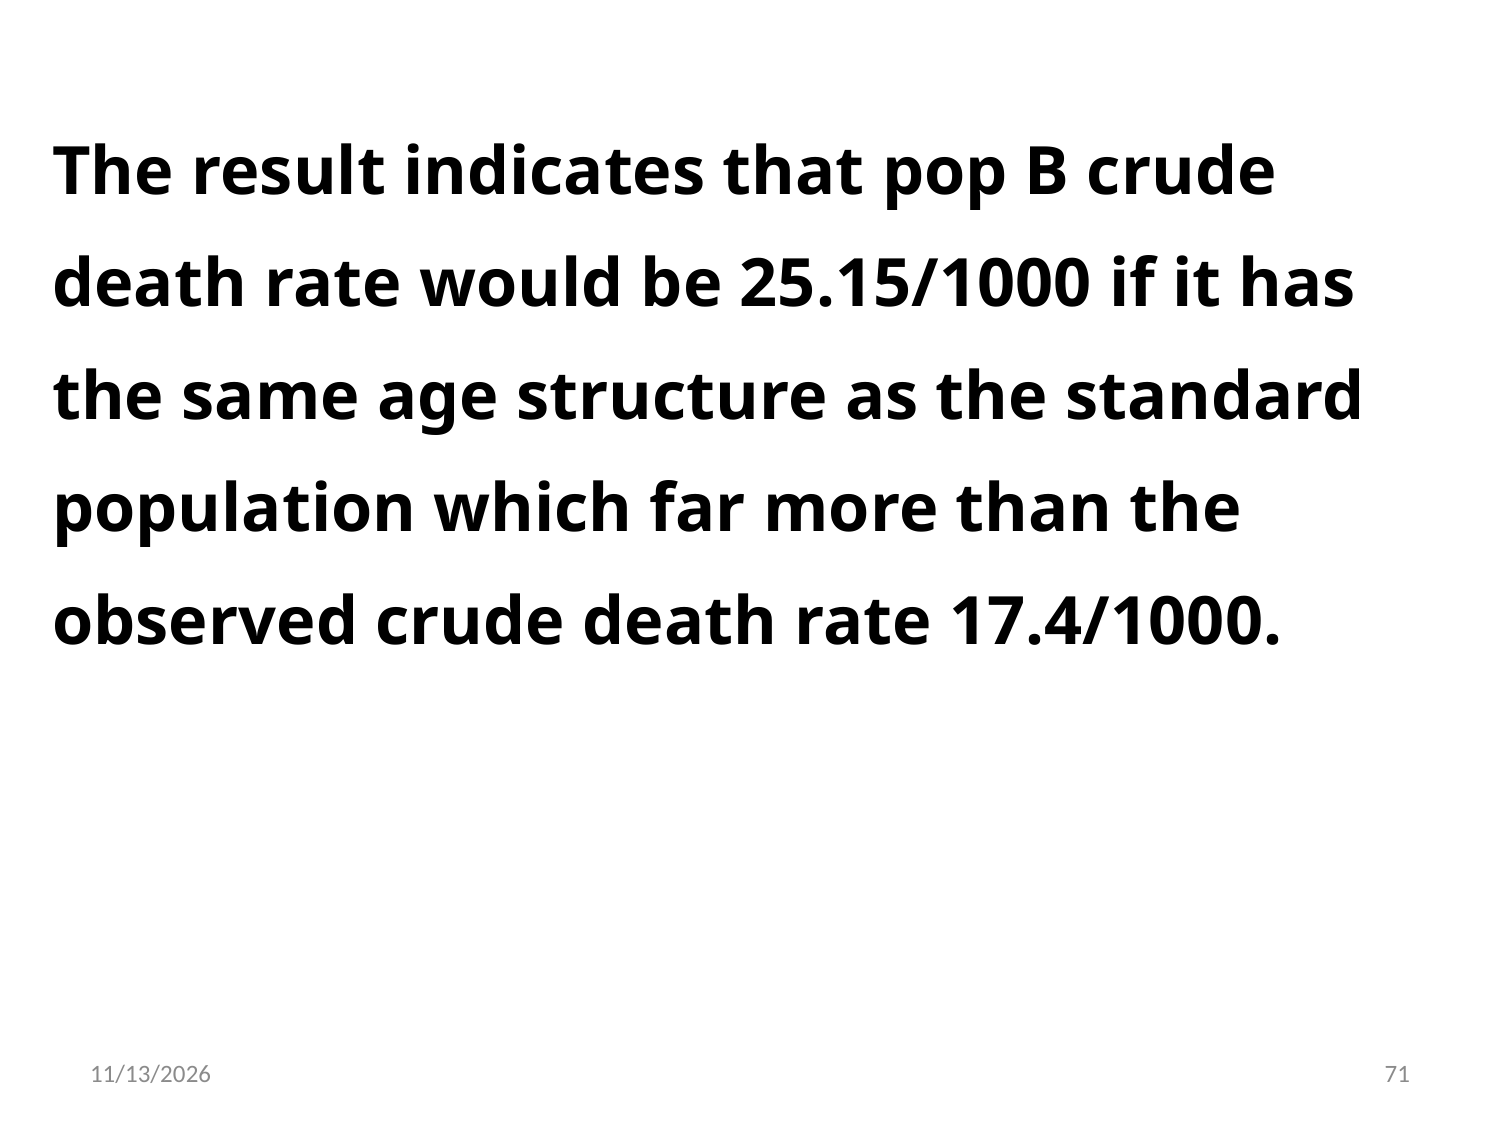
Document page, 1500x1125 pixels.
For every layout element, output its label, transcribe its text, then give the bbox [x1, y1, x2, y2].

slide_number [75, 1042, 425, 1103]
slide_number 71 [1074, 1042, 1425, 1103]
text_box The result indicates that pop B crude death rate would be 25.15/1000 if it has the same age structure as the standard population which far more than the observed crude death rate 17.4/1000. [37, 87, 1463, 665]
